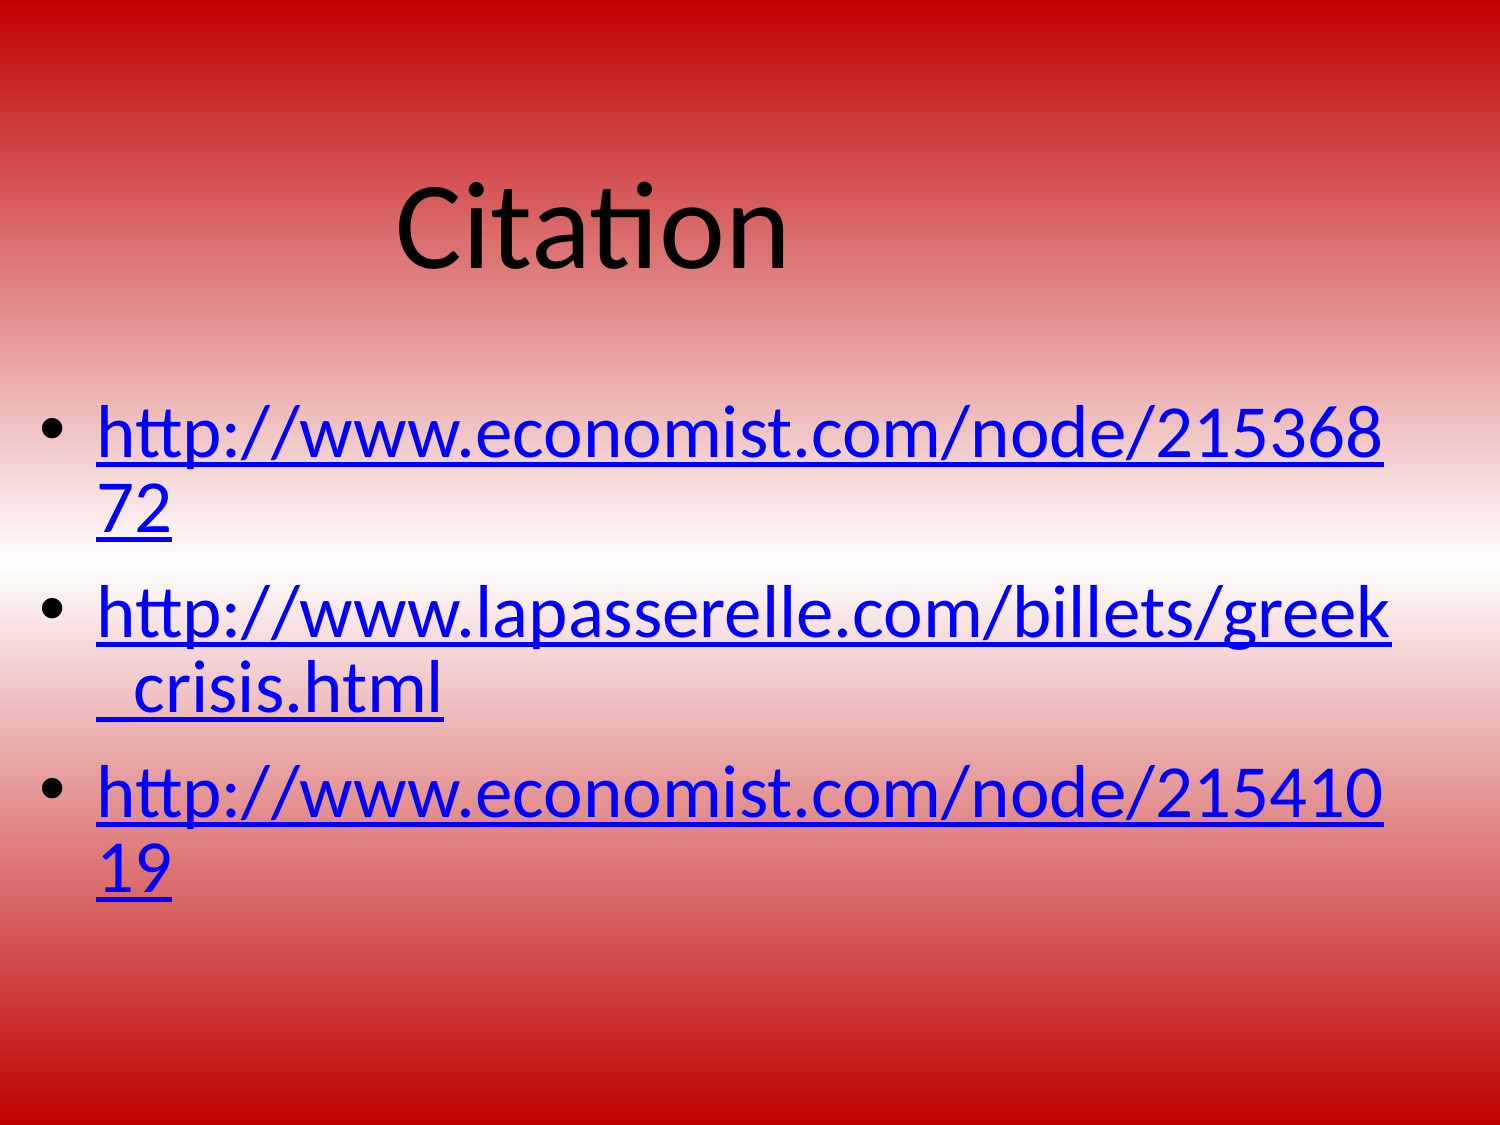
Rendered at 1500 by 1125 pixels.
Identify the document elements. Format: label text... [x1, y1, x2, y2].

title Citation [174, 124, 1013, 313]
list http://www.economist.com/node/21536872 http://www.lapasserelle.com/billets/greek_crisis.html http://www.economist.com/node/21541019 [24, 374, 1426, 951]
